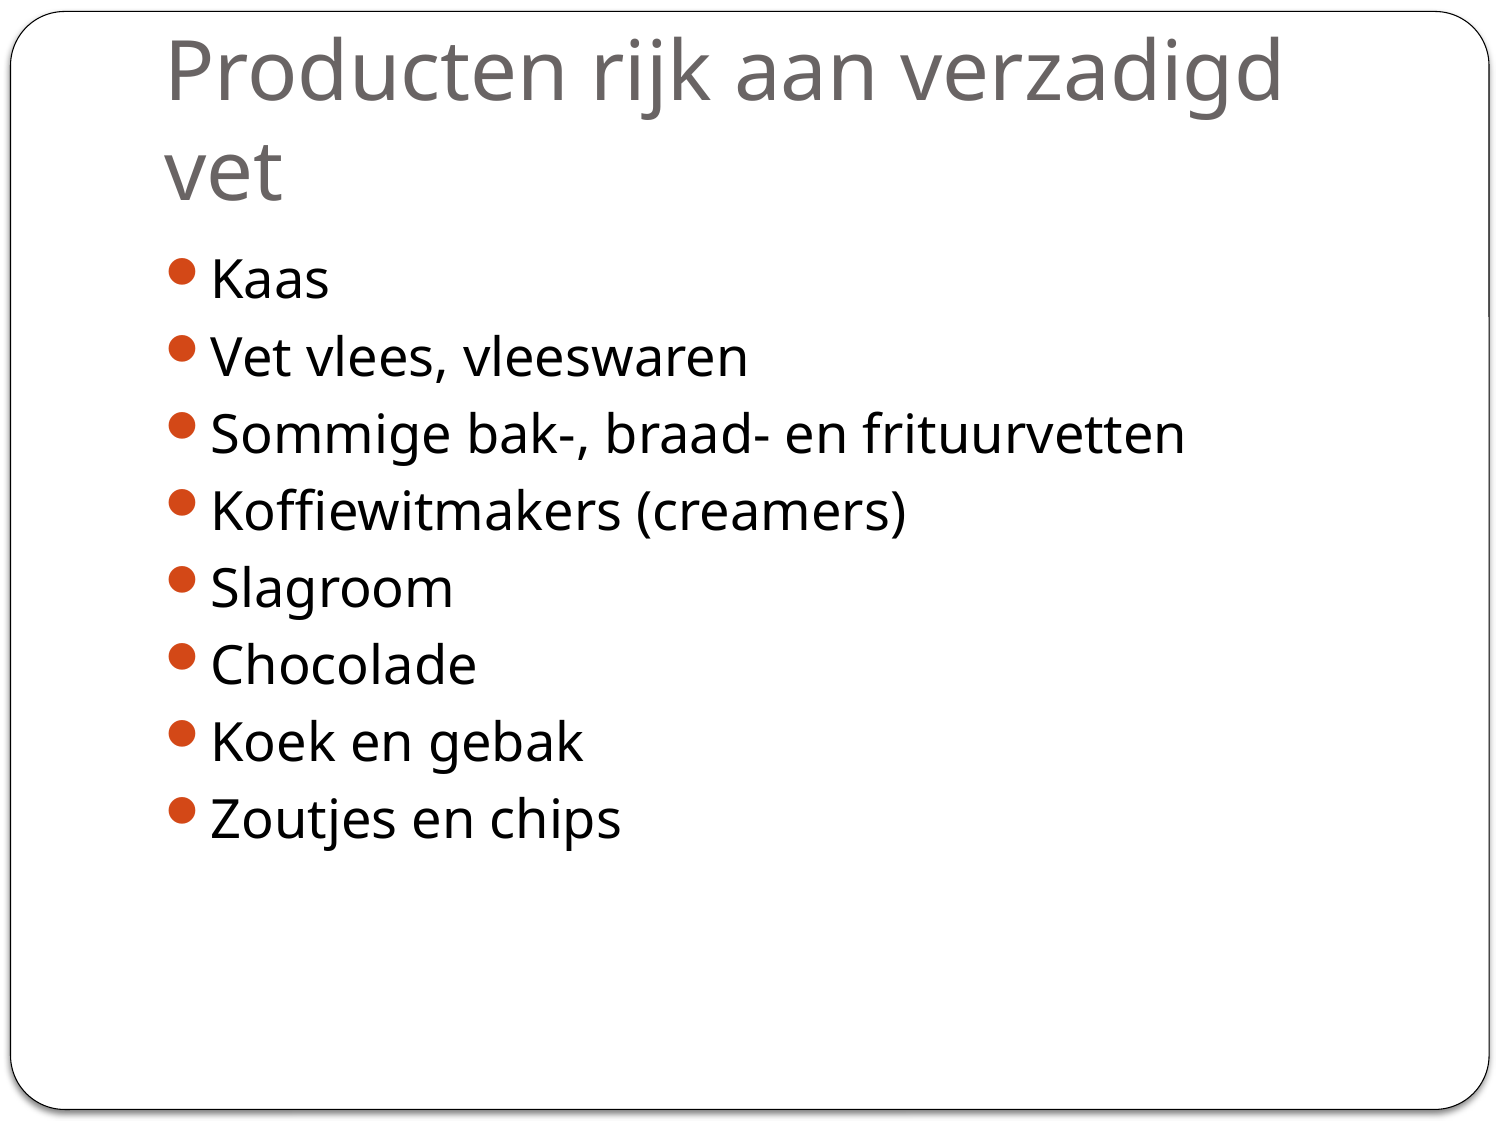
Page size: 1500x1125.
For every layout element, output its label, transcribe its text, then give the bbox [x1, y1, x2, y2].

title Producten rijk aan verzadigd vet [150, 45, 1425, 233]
list Kaas Vet vlees, vleeswaren Sommige bak-, braad- en frituurvetten Koffiewitmakers (creamers) Slagroom Chocolade Koek en gebak Zoutjes en chips [150, 237, 1425, 988]
